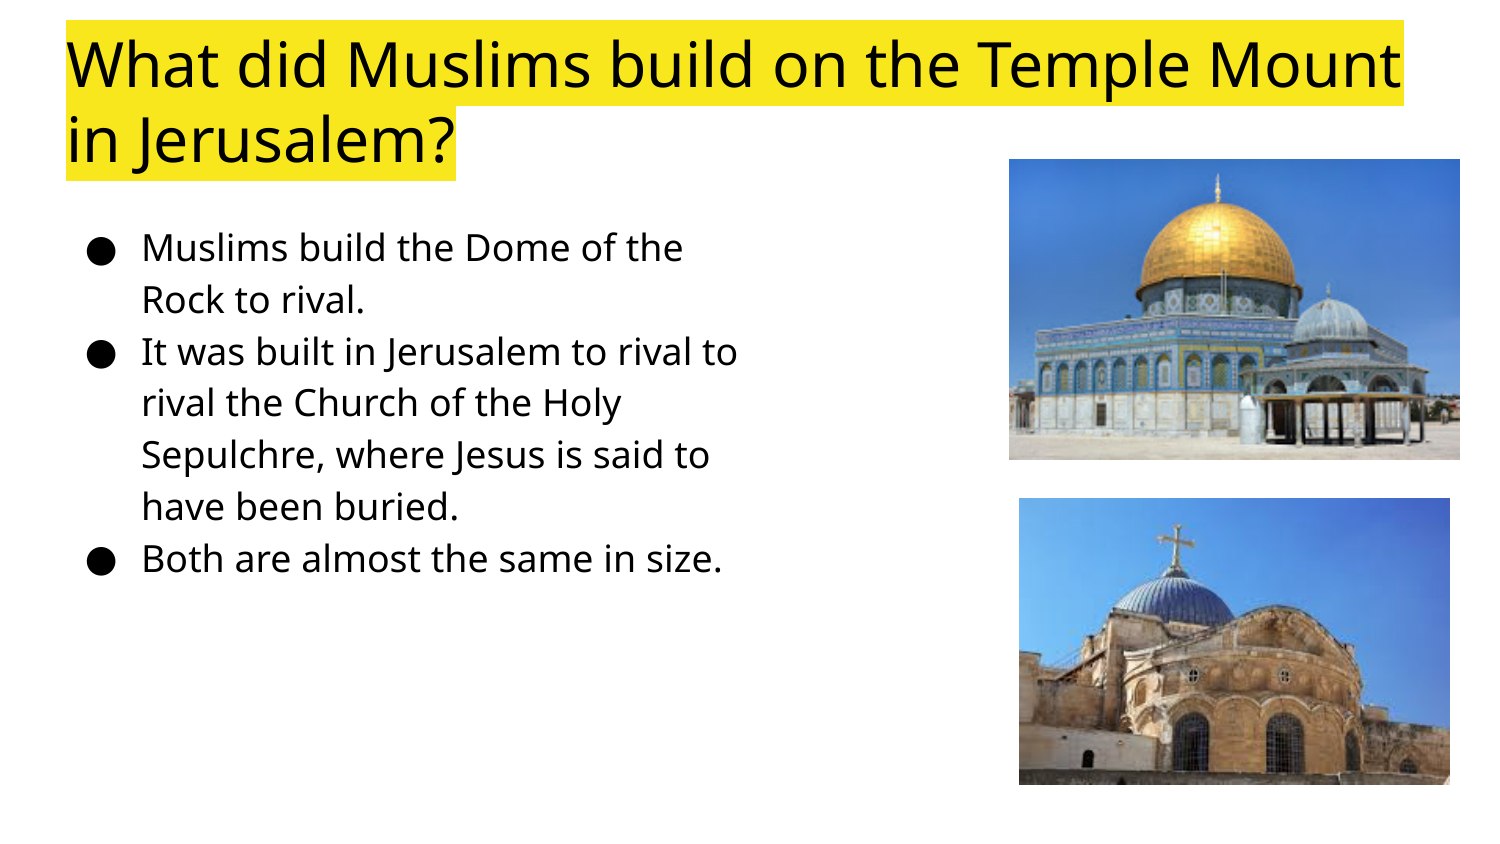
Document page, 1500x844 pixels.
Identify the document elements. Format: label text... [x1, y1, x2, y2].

title What did Muslims build on the Temple Mount in Jerusalem? [51, 9, 1449, 167]
list Muslims build the Dome of the Rock to rival. It was built in Jerusalem to rival to rival the Church of the Holy Sepulchre, where Jesus is said to have been buried. Both are almost the same in size. [51, 202, 765, 750]
picture [1009, 158, 1461, 460]
picture [1019, 498, 1450, 785]
